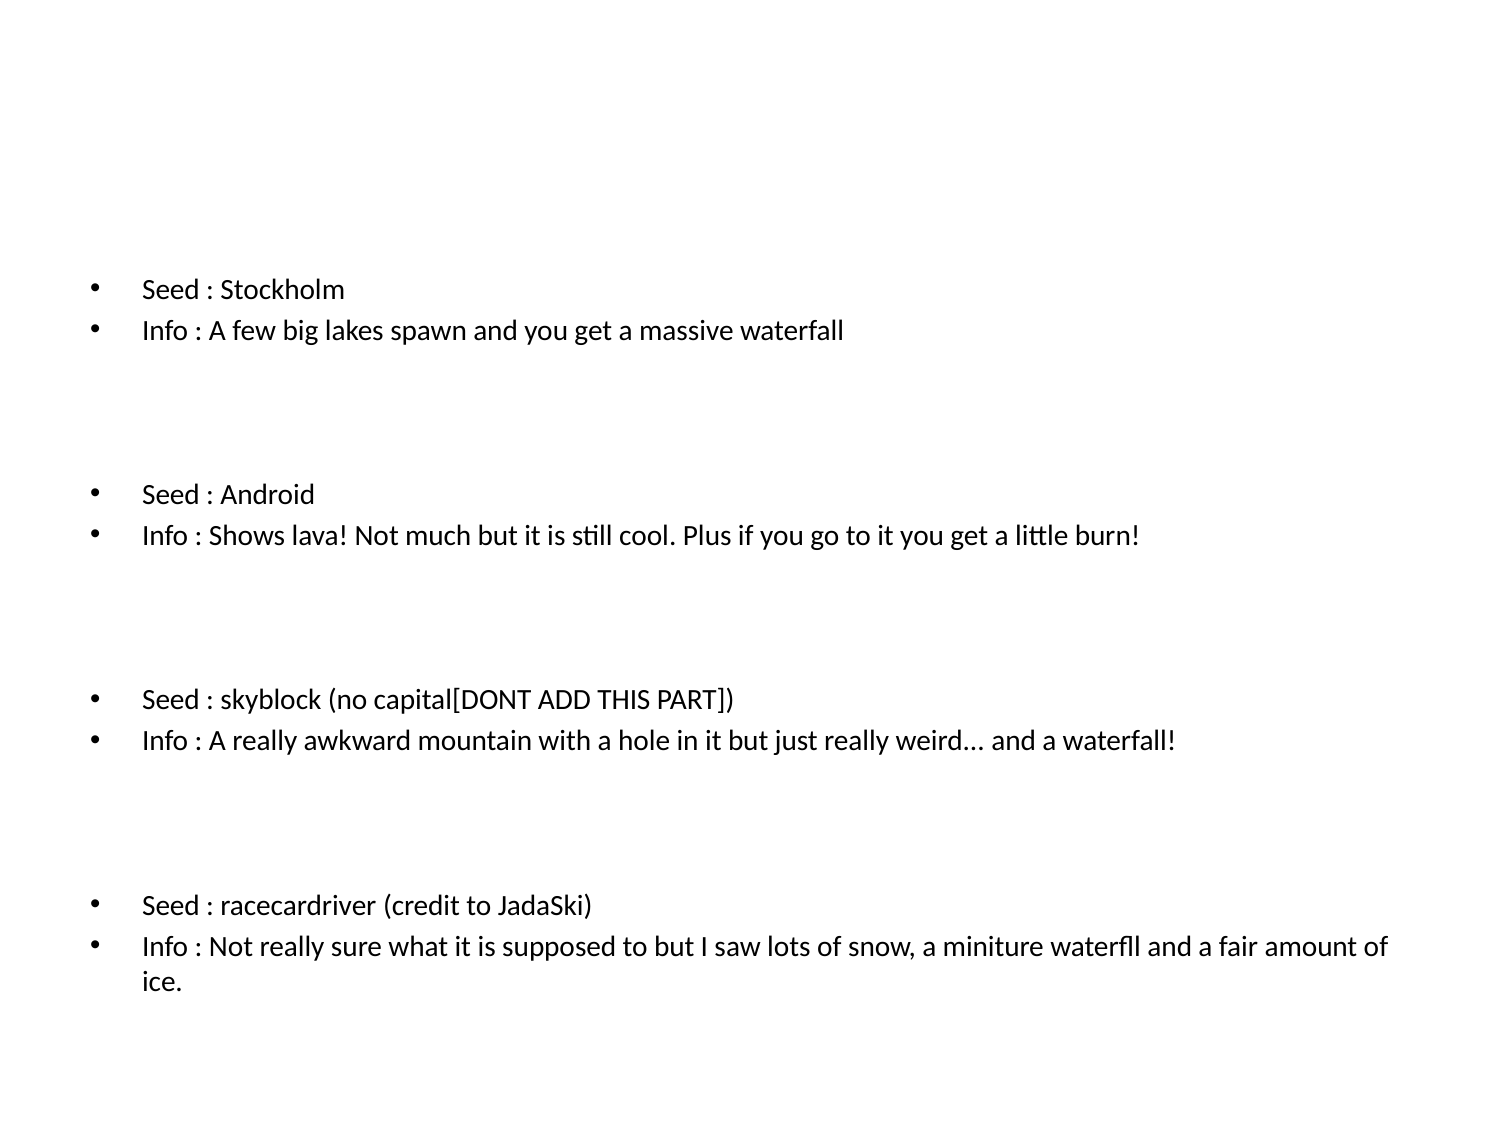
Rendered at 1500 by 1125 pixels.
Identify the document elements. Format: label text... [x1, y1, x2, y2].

list Seed : Stockholm Info : A few big lakes spawn and you get a massive waterfall Seed : Android Info : Shows lava! Not much but it is still cool. Plus if you go to it you get a little burn! Seed : skyblock (no capital[DONT ADD THIS PART]) Info : A really awkward mountain with a hole in it but just really weird... and a waterfall! Seed : racecardriver (credit to JadaSki) Info : Not really sure what it is supposed to but I saw lots of snow, a miniture waterfll and a fair amount of ice. [75, 262, 1425, 1005]
